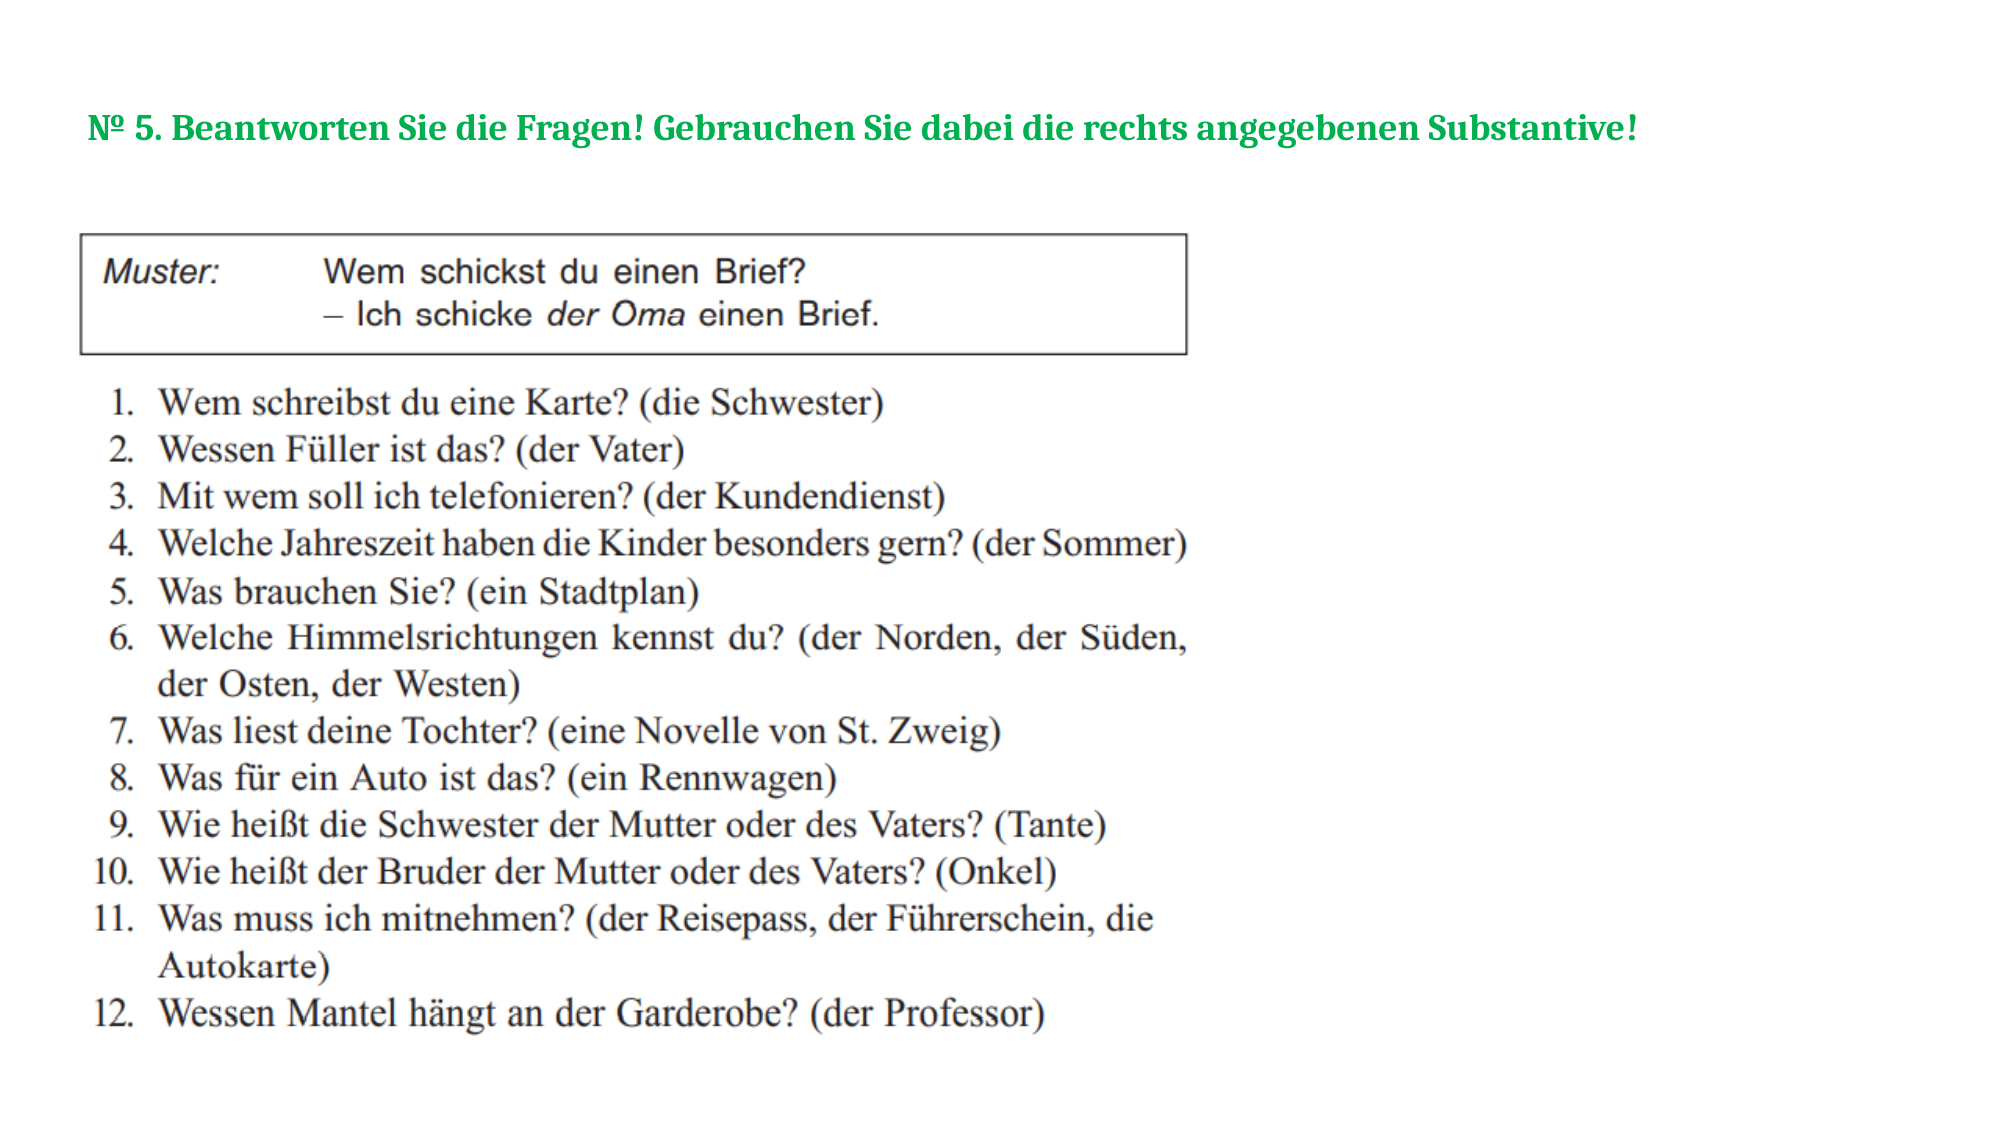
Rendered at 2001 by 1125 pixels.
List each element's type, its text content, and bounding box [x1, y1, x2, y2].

picture [61, 221, 1220, 1042]
text_box № 5. Beantworten Sie die Fragen! Gebrauchen Sie dabei die rechts angegebenen Substantive! [72, 95, 1874, 156]
